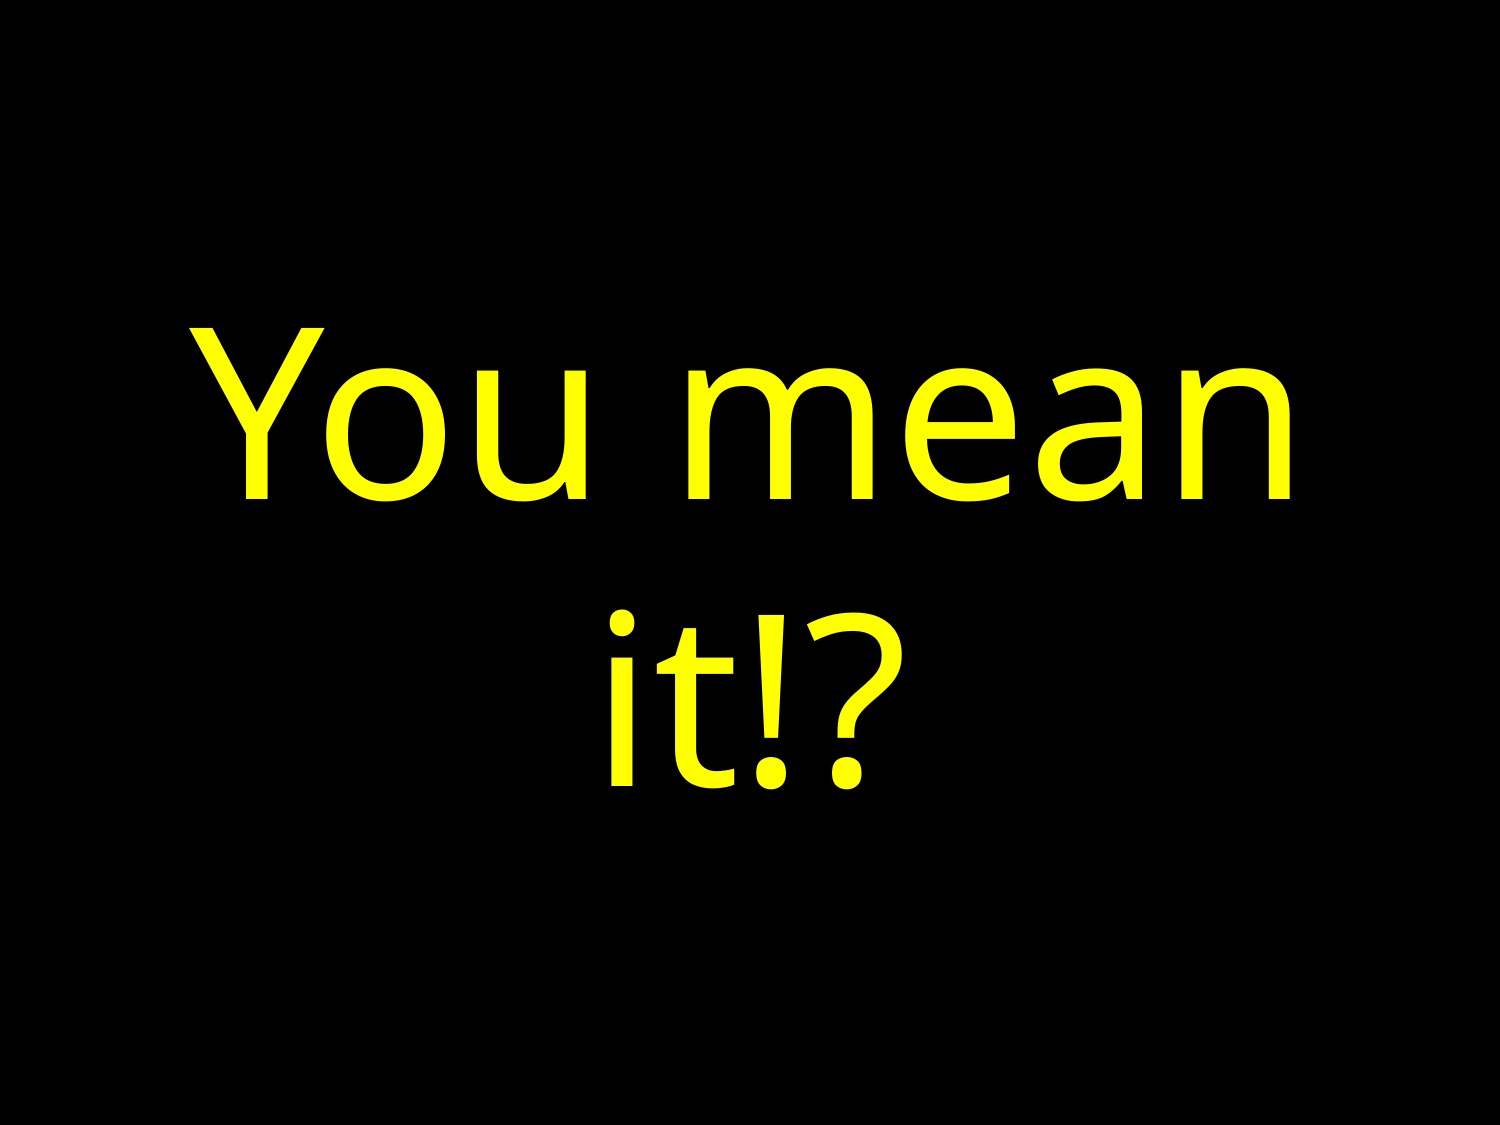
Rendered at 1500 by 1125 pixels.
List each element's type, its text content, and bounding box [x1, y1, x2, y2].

title You mean it!? [0, 426, 1500, 669]
